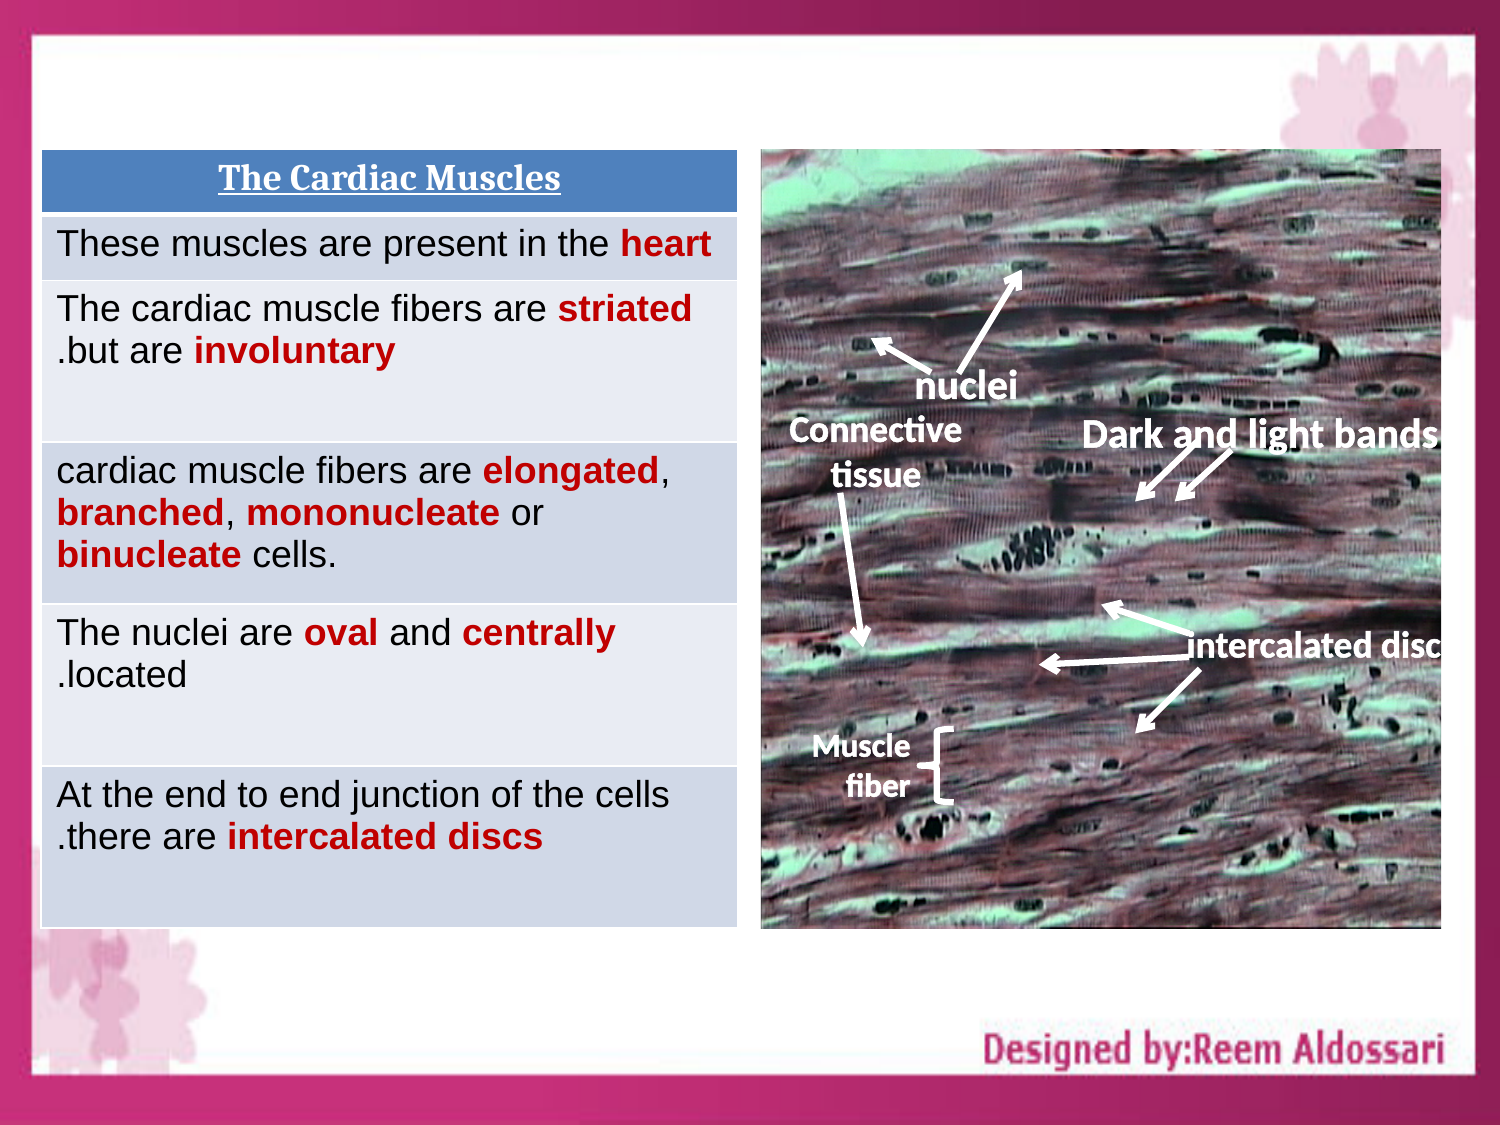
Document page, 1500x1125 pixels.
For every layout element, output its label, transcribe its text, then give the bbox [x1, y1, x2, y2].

table_cell The cardiac muscle fibers are striated but are involuntary. [42, 281, 737, 441]
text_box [749, 148, 1448, 929]
table_cell At the end to end junction of the cells there are intercalated discs. [42, 767, 737, 927]
table_cell The nuclei are oval and centrally located. [42, 605, 737, 765]
table_header The Cardiac Muscles [42, 150, 737, 212]
picture [0, 0, 1500, 1125]
table_cell These muscles are present in the heart [42, 217, 737, 280]
table_cell cardiac muscle fibers are elongated, branched, mononucleate or binucleate cells. [42, 443, 737, 603]
